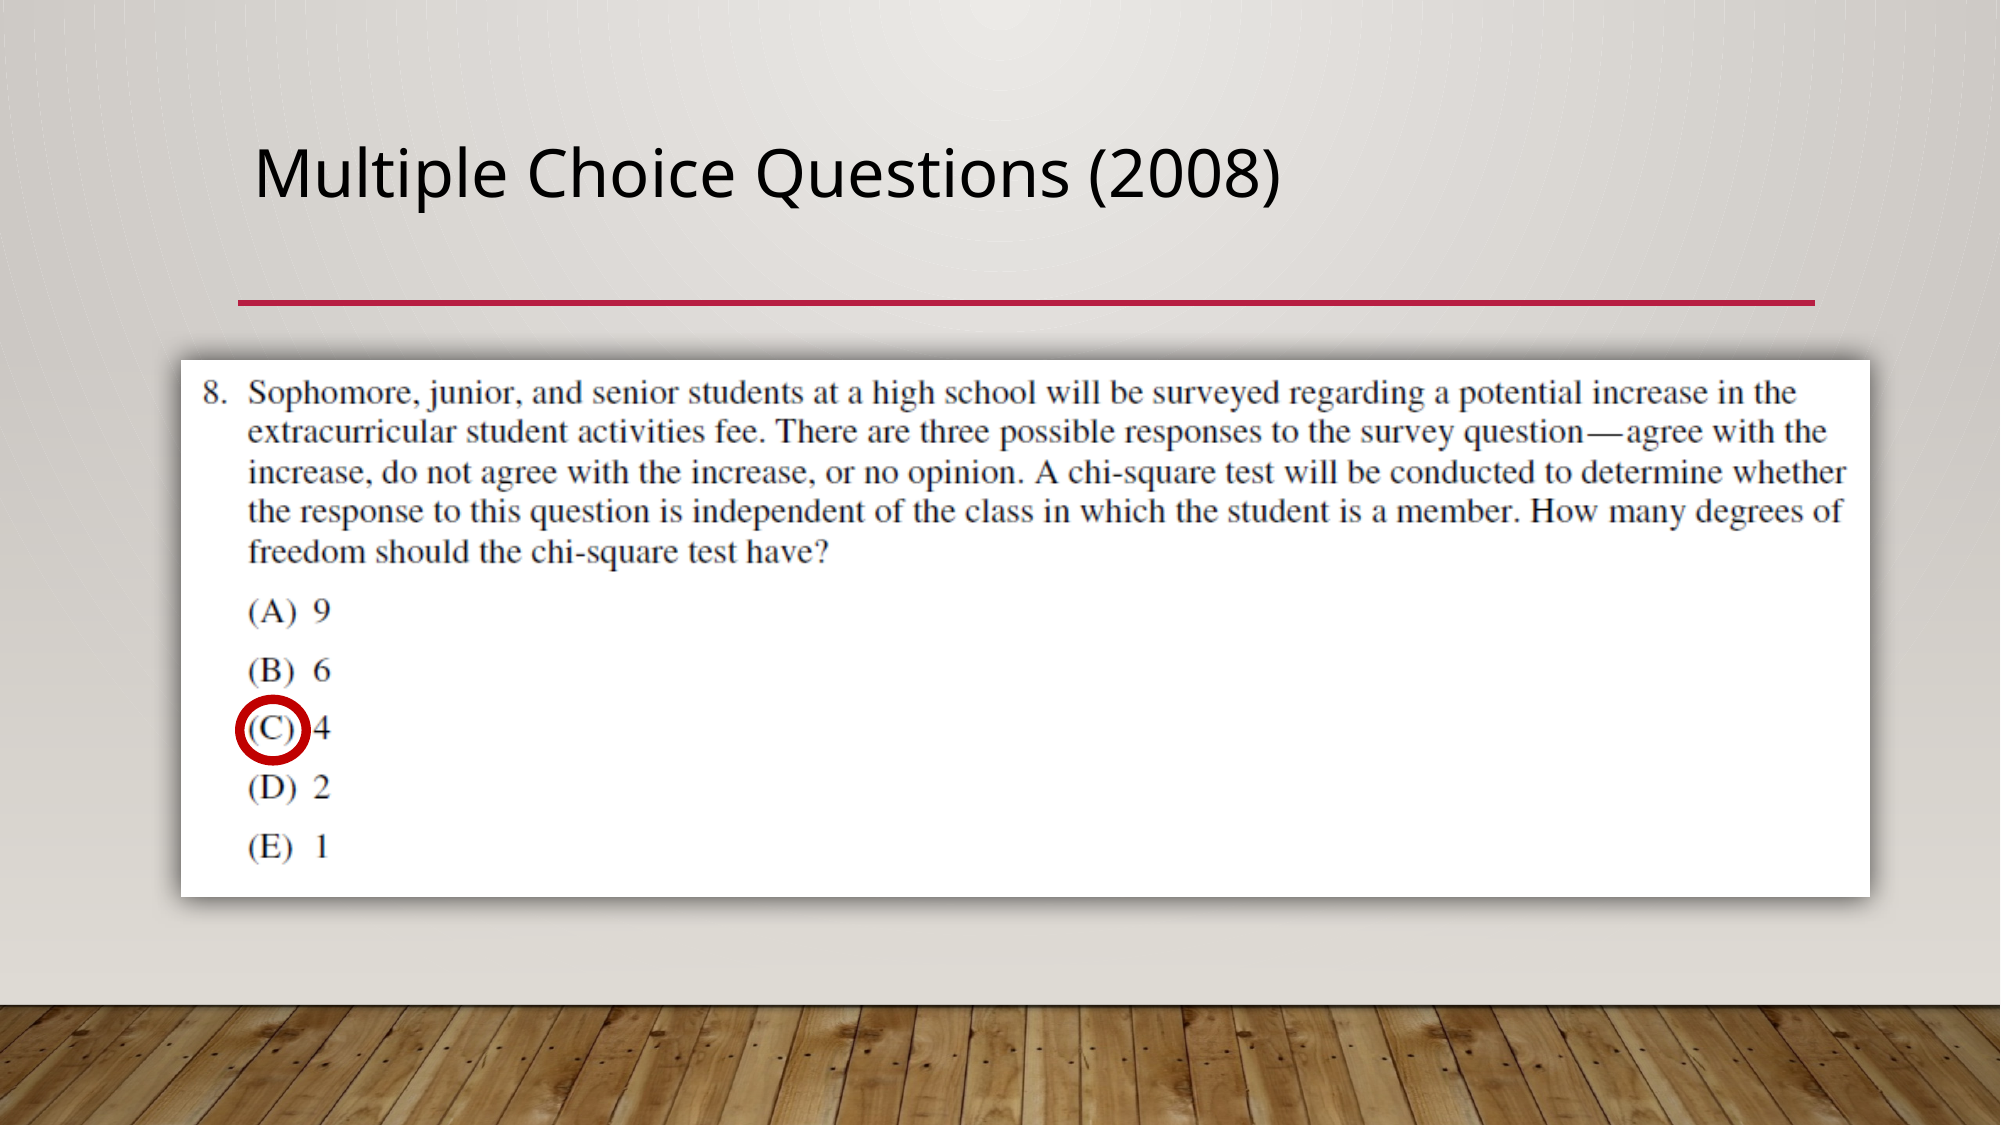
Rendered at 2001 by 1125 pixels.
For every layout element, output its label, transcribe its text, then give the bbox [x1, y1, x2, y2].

title Multiple Choice Questions (2008) [238, 131, 1814, 305]
picture [0, 1005, 2000, 1125]
picture [181, 360, 1871, 897]
